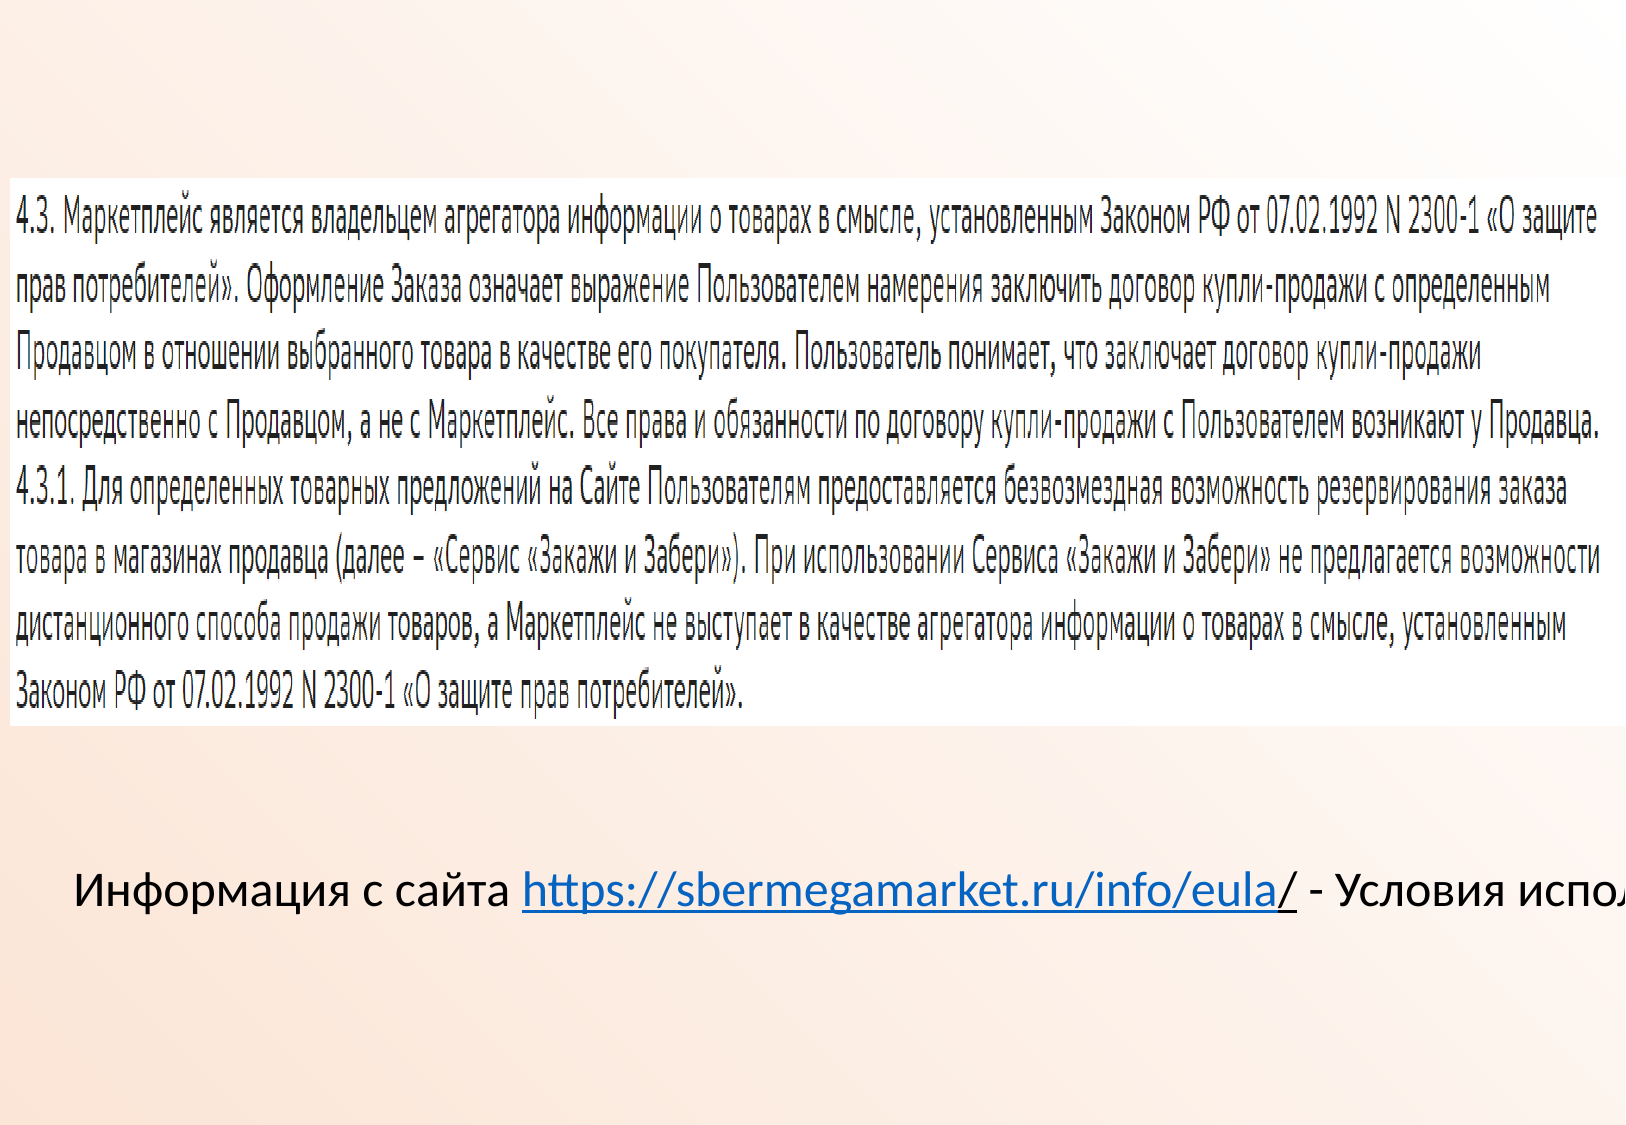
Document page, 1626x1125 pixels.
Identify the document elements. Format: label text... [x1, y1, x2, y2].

picture [10, 178, 1625, 726]
text_box Информация с сайта https://sbermegamarket.ru/info/eula/ - Условия использования сайта [50, 849, 1625, 924]
